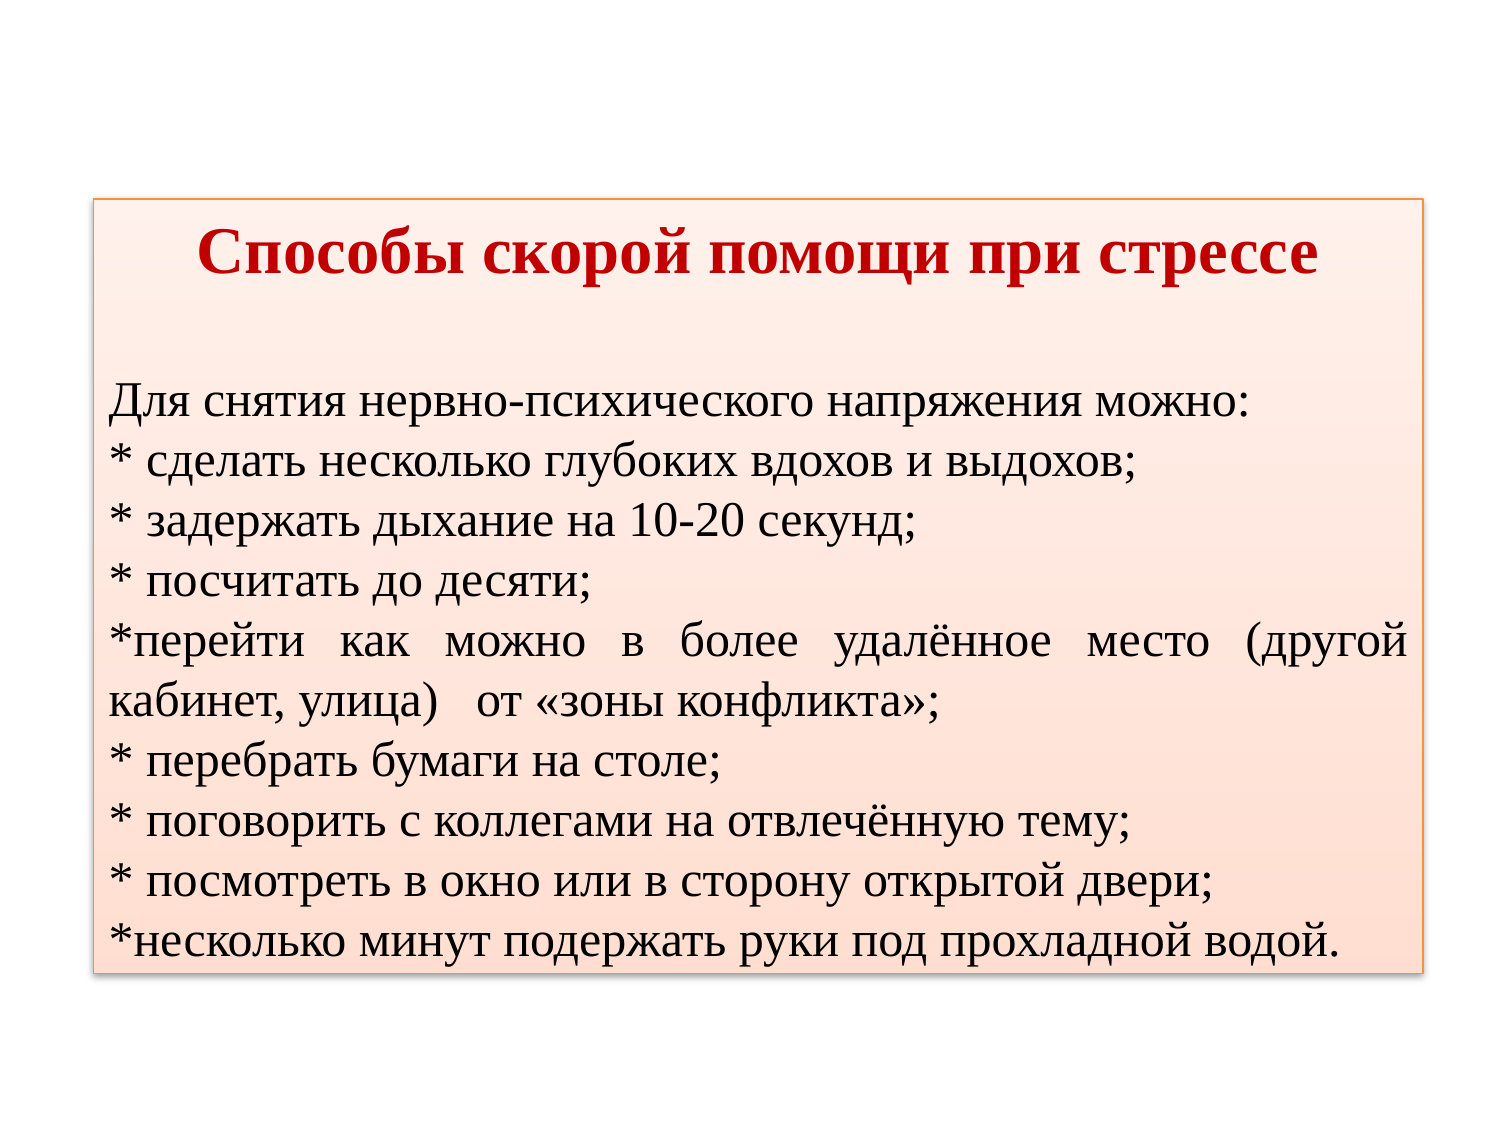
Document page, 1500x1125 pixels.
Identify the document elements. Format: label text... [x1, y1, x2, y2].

text_box Способы скорой помощи при стрессе Для снятия нервно-психического напряжения можно: * сделать несколько глубоких вдохов и выдохов; * задержать дыхание на 10-20 секунд; * посчитать до десяти; *перейти как можно в более удалённое место (другой кабинет, улица) от «зоны конфликта»; * перебрать бумаги на столе; * поговорить с коллегами на отвлечённую тему; * посмотреть в окно или в сторону открытой двери; *несколько минут подержать руки под прохладной водой. [93, 198, 1424, 974]
